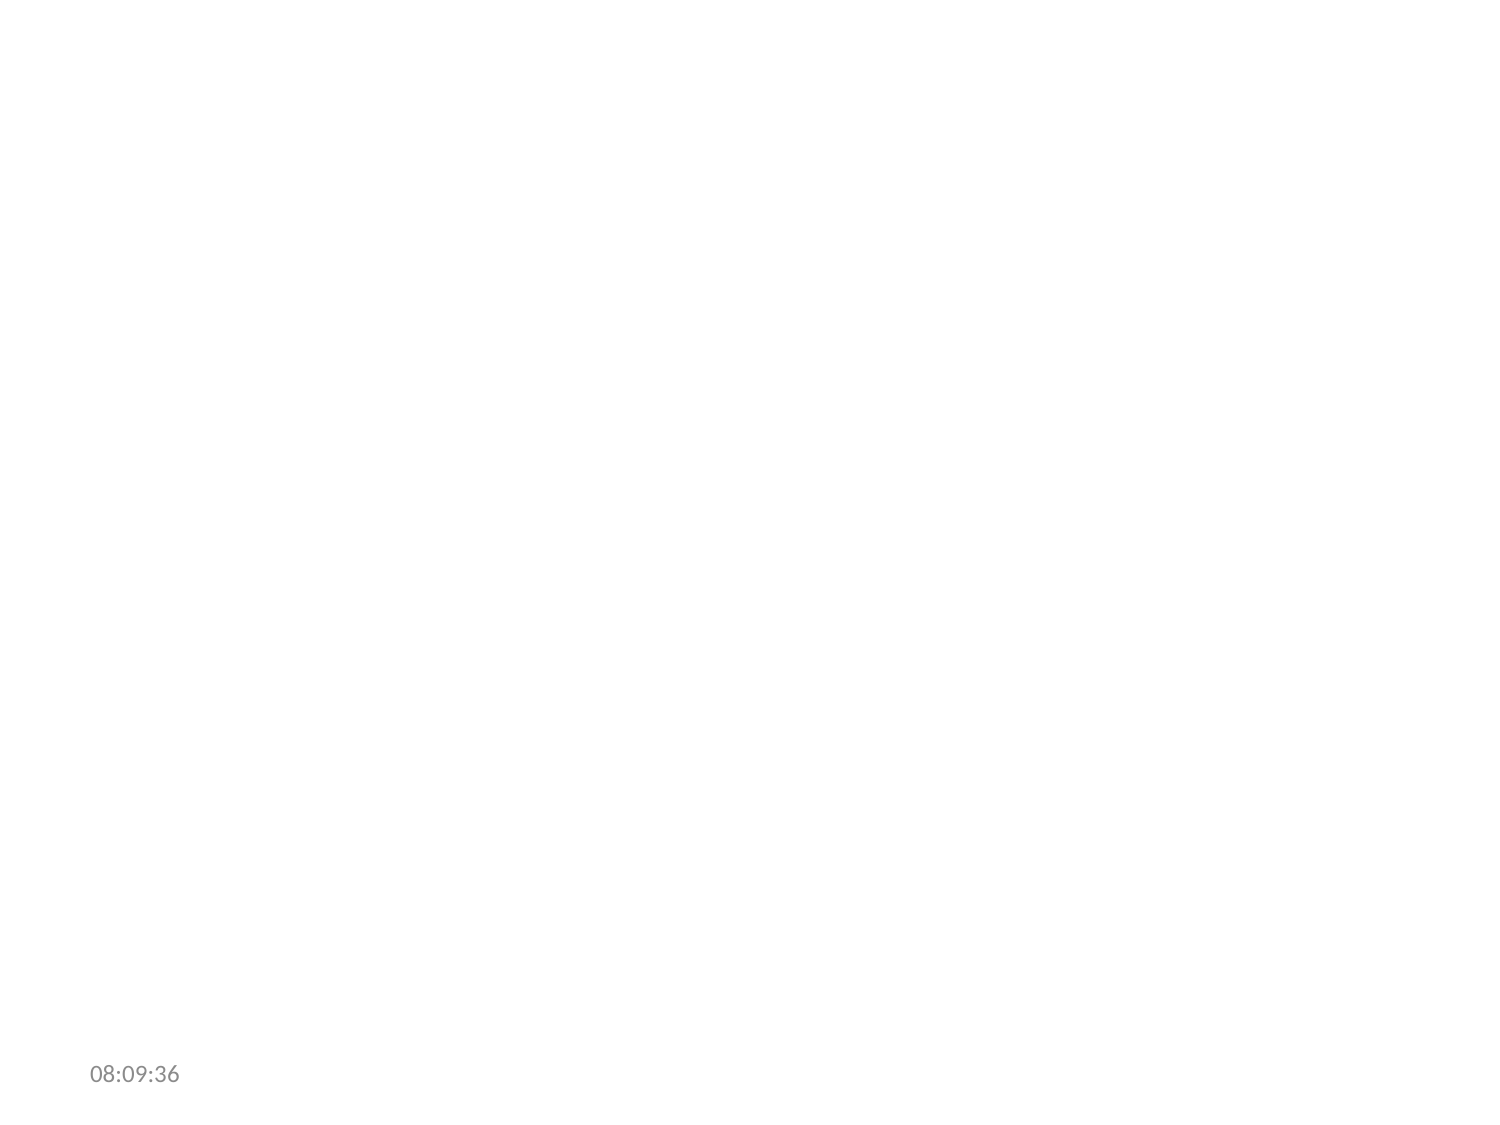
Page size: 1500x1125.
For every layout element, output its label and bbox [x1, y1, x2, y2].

slide_number [75, 1042, 425, 1103]
